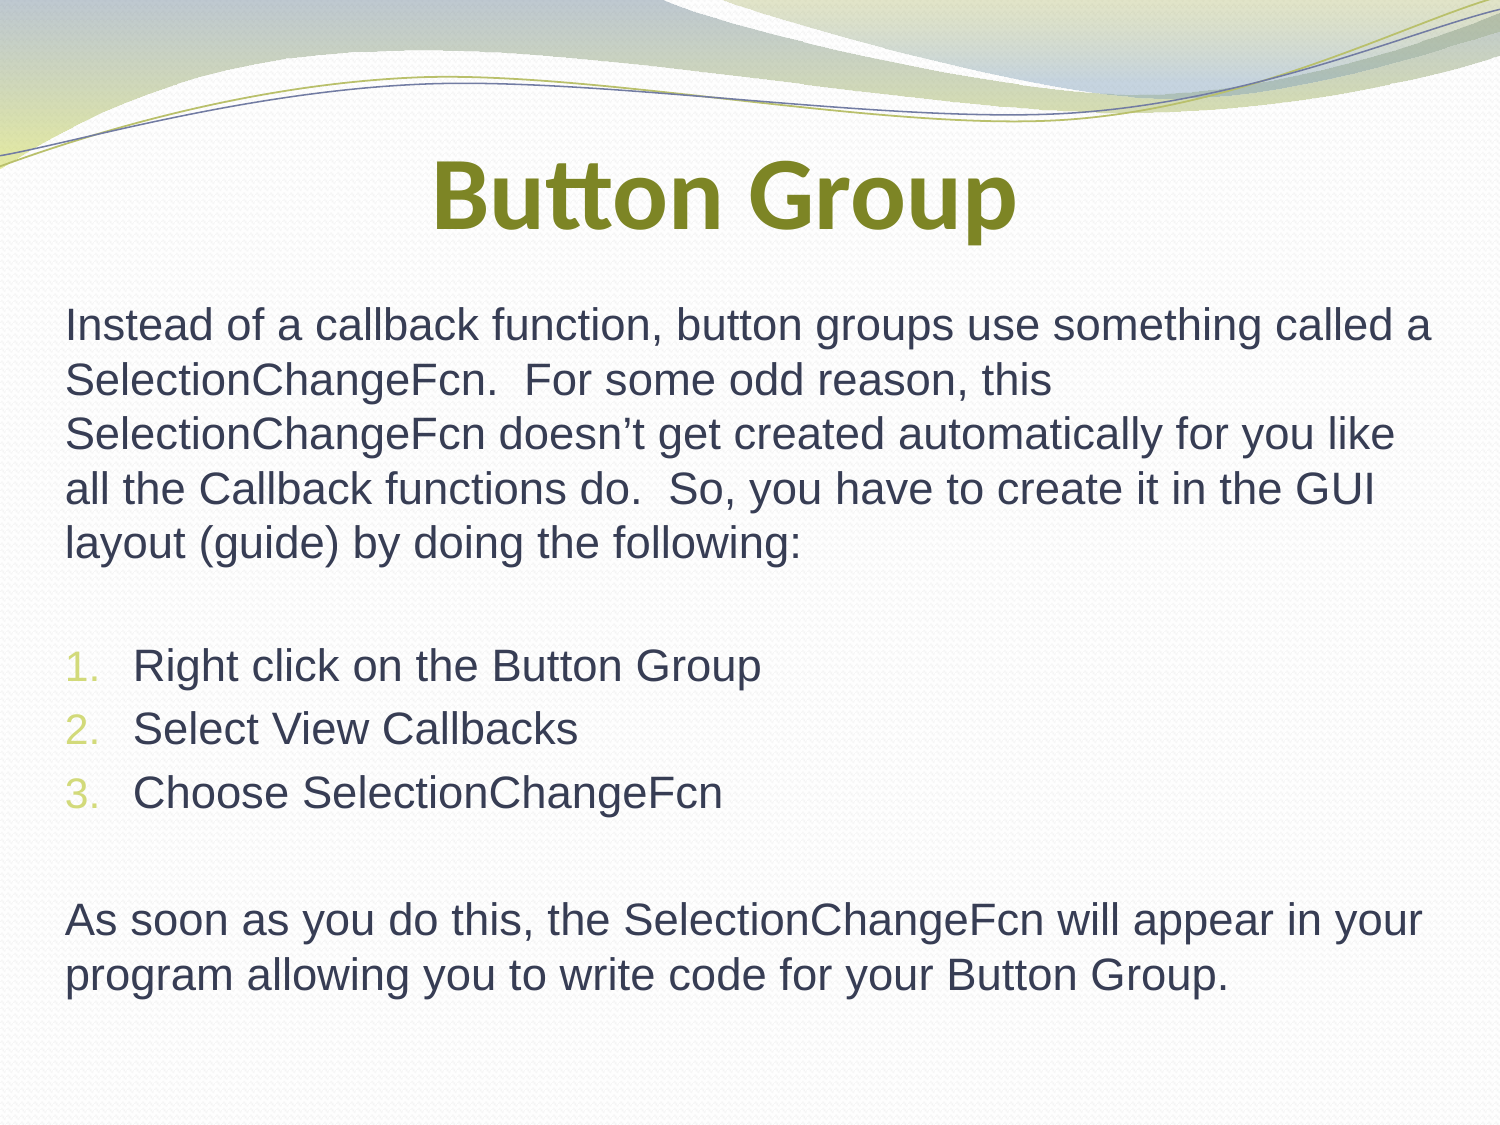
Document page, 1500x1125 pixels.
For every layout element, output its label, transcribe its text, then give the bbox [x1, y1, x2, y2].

list Instead of a callback function, button groups use something called a SelectionChangeFcn. For some odd reason, this SelectionChangeFcn doesn’t get created automatically for you like all the Callback functions do. So, you have to create it in the GUI layout (guide) by doing the following: Right click on the Button Group Select View Callbacks Choose SelectionChangeFcn As soon as you do this, the SelectionChangeFcn will appear in your program allowing you to write code for your Button Group. [50, 287, 1450, 1125]
title Button Group [50, 62, 1400, 250]
